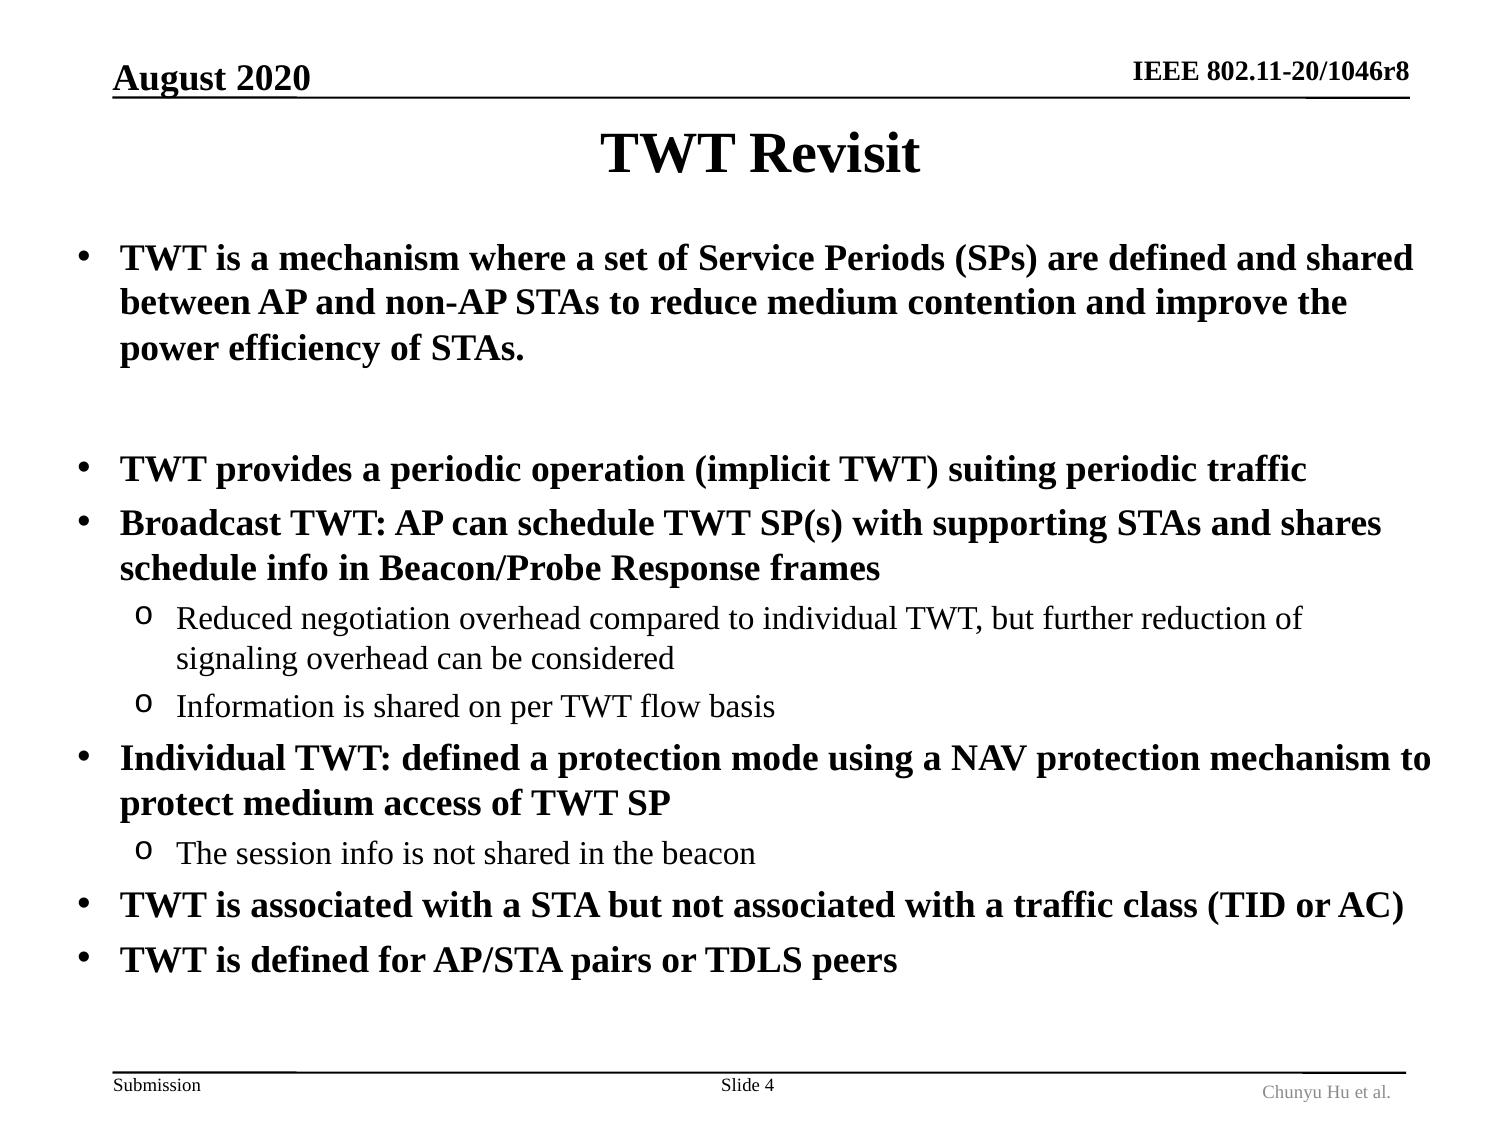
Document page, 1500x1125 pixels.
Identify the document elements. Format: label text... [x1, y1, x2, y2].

list TWT is a mechanism where a set of Service Periods (SPs) are defined and shared between AP and non-AP STAs to reduce medium contention and improve the power efficiency of STAs. TWT provides a periodic operation (implicit TWT) suiting periodic traffic Broadcast TWT: AP can schedule TWT SP(s) with supporting STAs and shares schedule info in Beacon/Probe Response frames Reduced negotiation overhead compared to individual TWT, but further reduction of signaling overhead can be considered Information is shared on per TWT flow basis Individual TWT: defined a protection mode using a NAV protection mechanism to protect medium access of TWT SP The session info is not shared in the beacon TWT is associated with a STA but not associated with a traffic class (TID or AC) TWT is defined for AP/STA pairs or TDLS peers [62, 224, 1451, 1011]
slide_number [112, 52, 563, 90]
title TWT Revisit [112, 97, 1411, 201]
slide_number Slide 4 [702, 1072, 793, 1111]
footer Chunyu Hu et al. [877, 1072, 1407, 1110]
